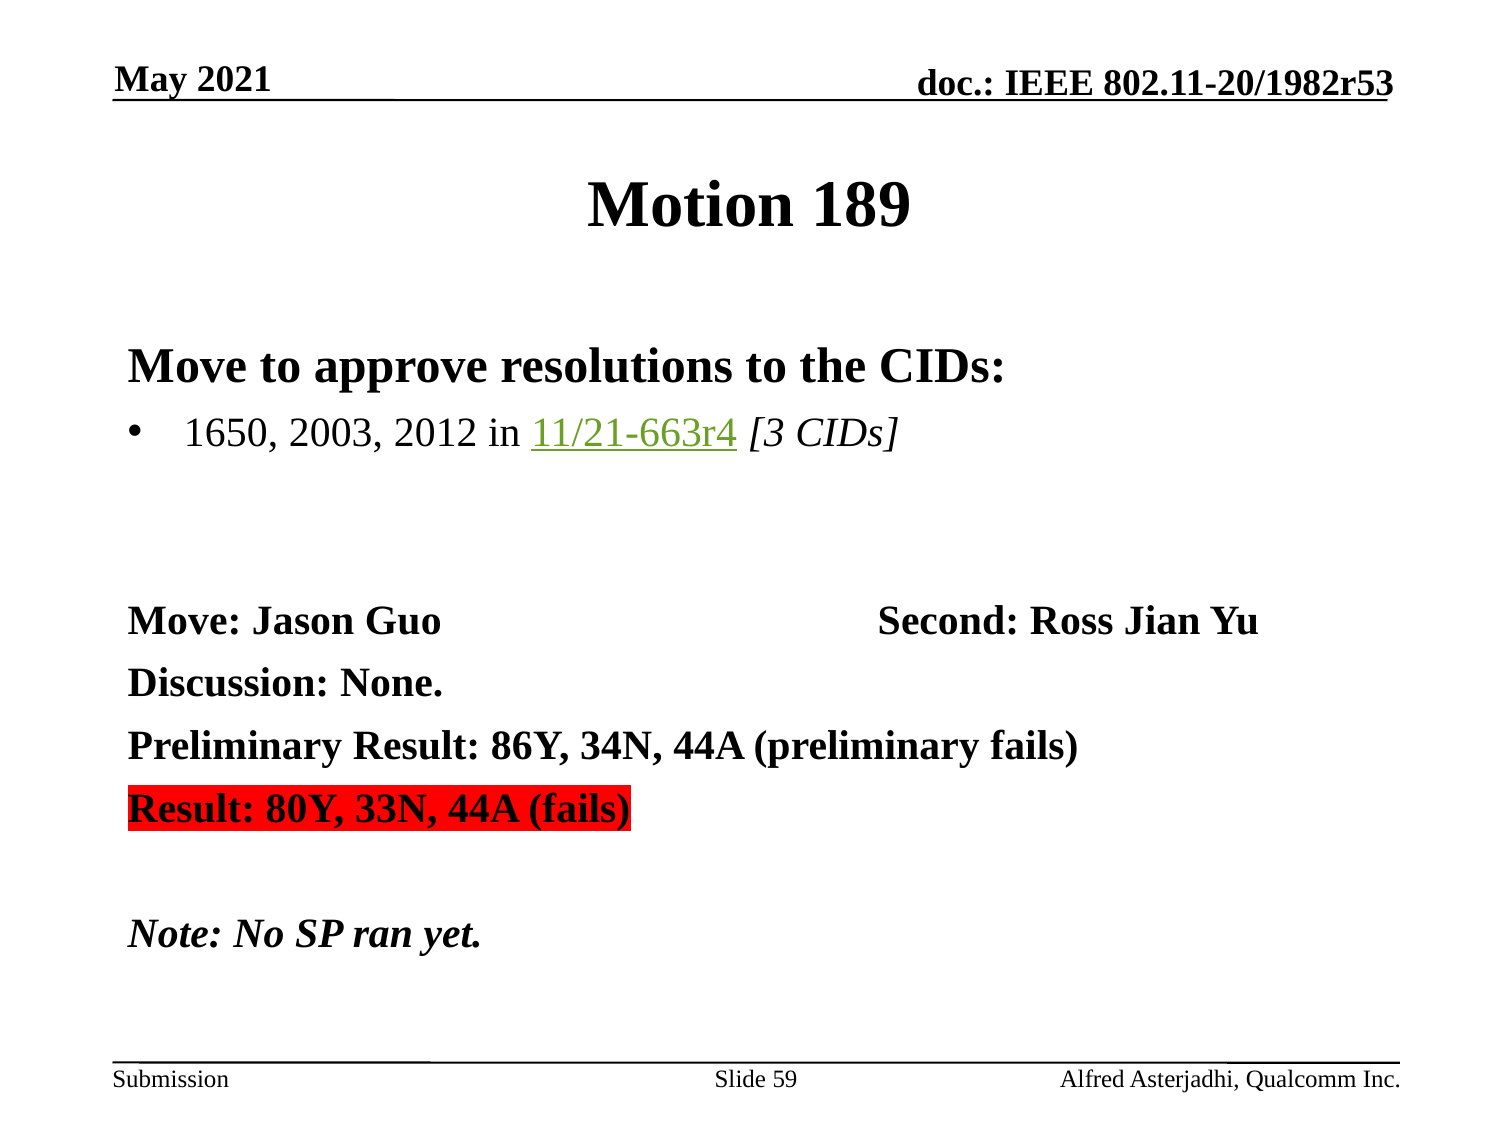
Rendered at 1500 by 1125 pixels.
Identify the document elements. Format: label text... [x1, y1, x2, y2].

title Motion 189 [112, 112, 1388, 288]
list Move to approve resolutions to the CIDs: 1650, 2003, 2012 in 11/21-663r4 [3 CIDs] Move: Jason Guo Second: Ross Jian Yu Discussion: None. Preliminary Result: 86Y, 34N, 44A (preliminary fails) Result: 80Y, 33N, 44A (fails) Note: No SP ran yet. [112, 324, 1388, 1000]
footer Alfred Asterjadhi, Qualcomm Inc. [878, 1061, 1402, 1093]
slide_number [114, 54, 423, 100]
slide_number Slide 59 [712, 1061, 800, 1123]
